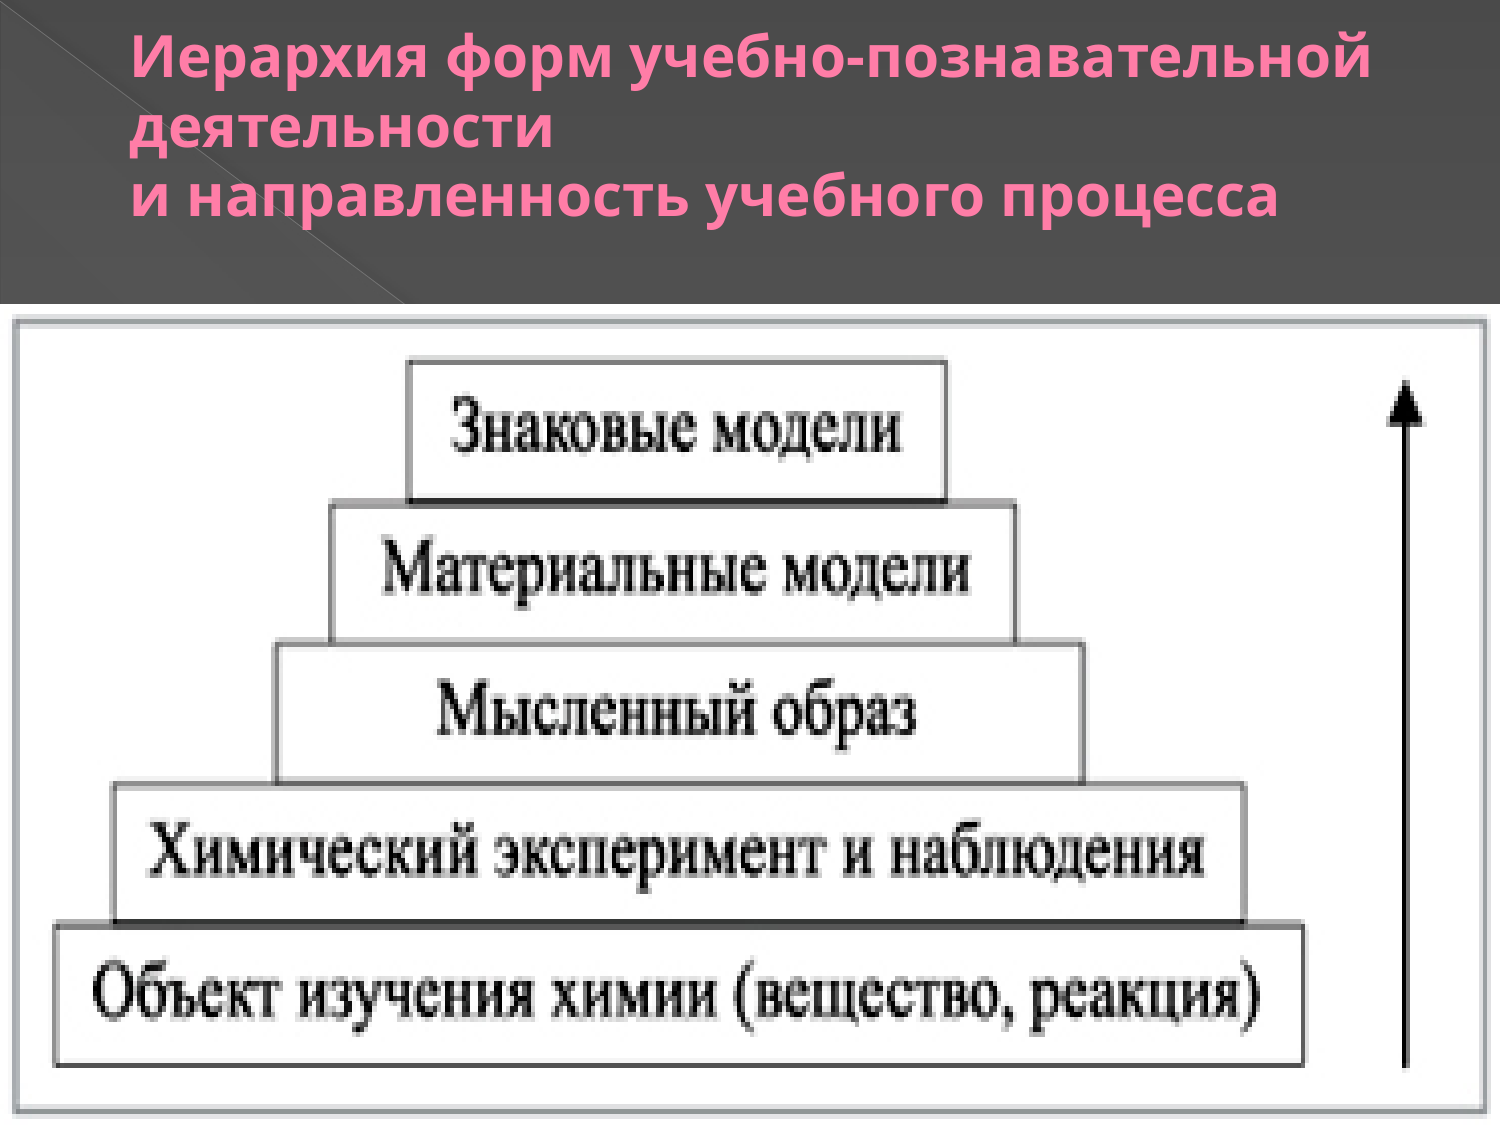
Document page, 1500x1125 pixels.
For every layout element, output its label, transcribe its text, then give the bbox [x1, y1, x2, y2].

title Иерархия форм учебно-познавательной деятельности и направленность учебного процесса [35, 43, 1425, 274]
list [0, 304, 1500, 1125]
